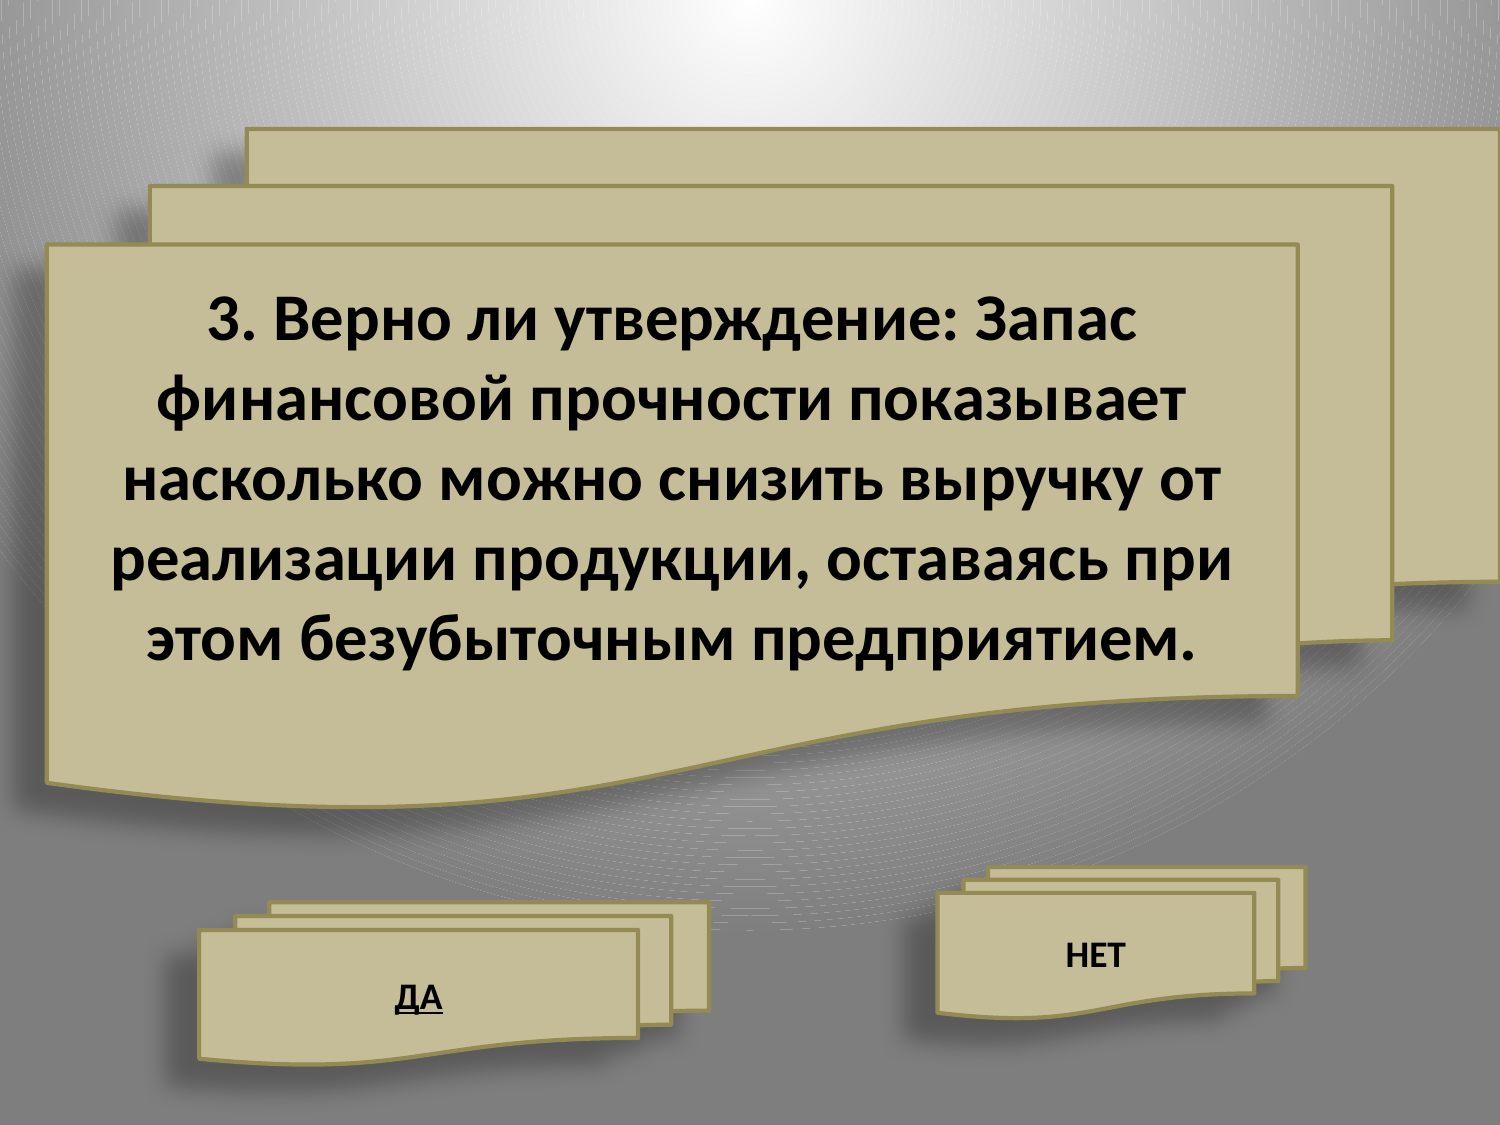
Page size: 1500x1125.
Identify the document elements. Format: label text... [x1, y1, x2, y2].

text_box НЕТ [935, 865, 1308, 1021]
text_box ДА [197, 900, 712, 1067]
text_box 3. Верно ли утверждение: Запас финансовой прочности показывает насколько можно снизить выручку от реализации продукции, оставаясь при этом безубыточным предприятием. [44, 126, 1500, 810]
